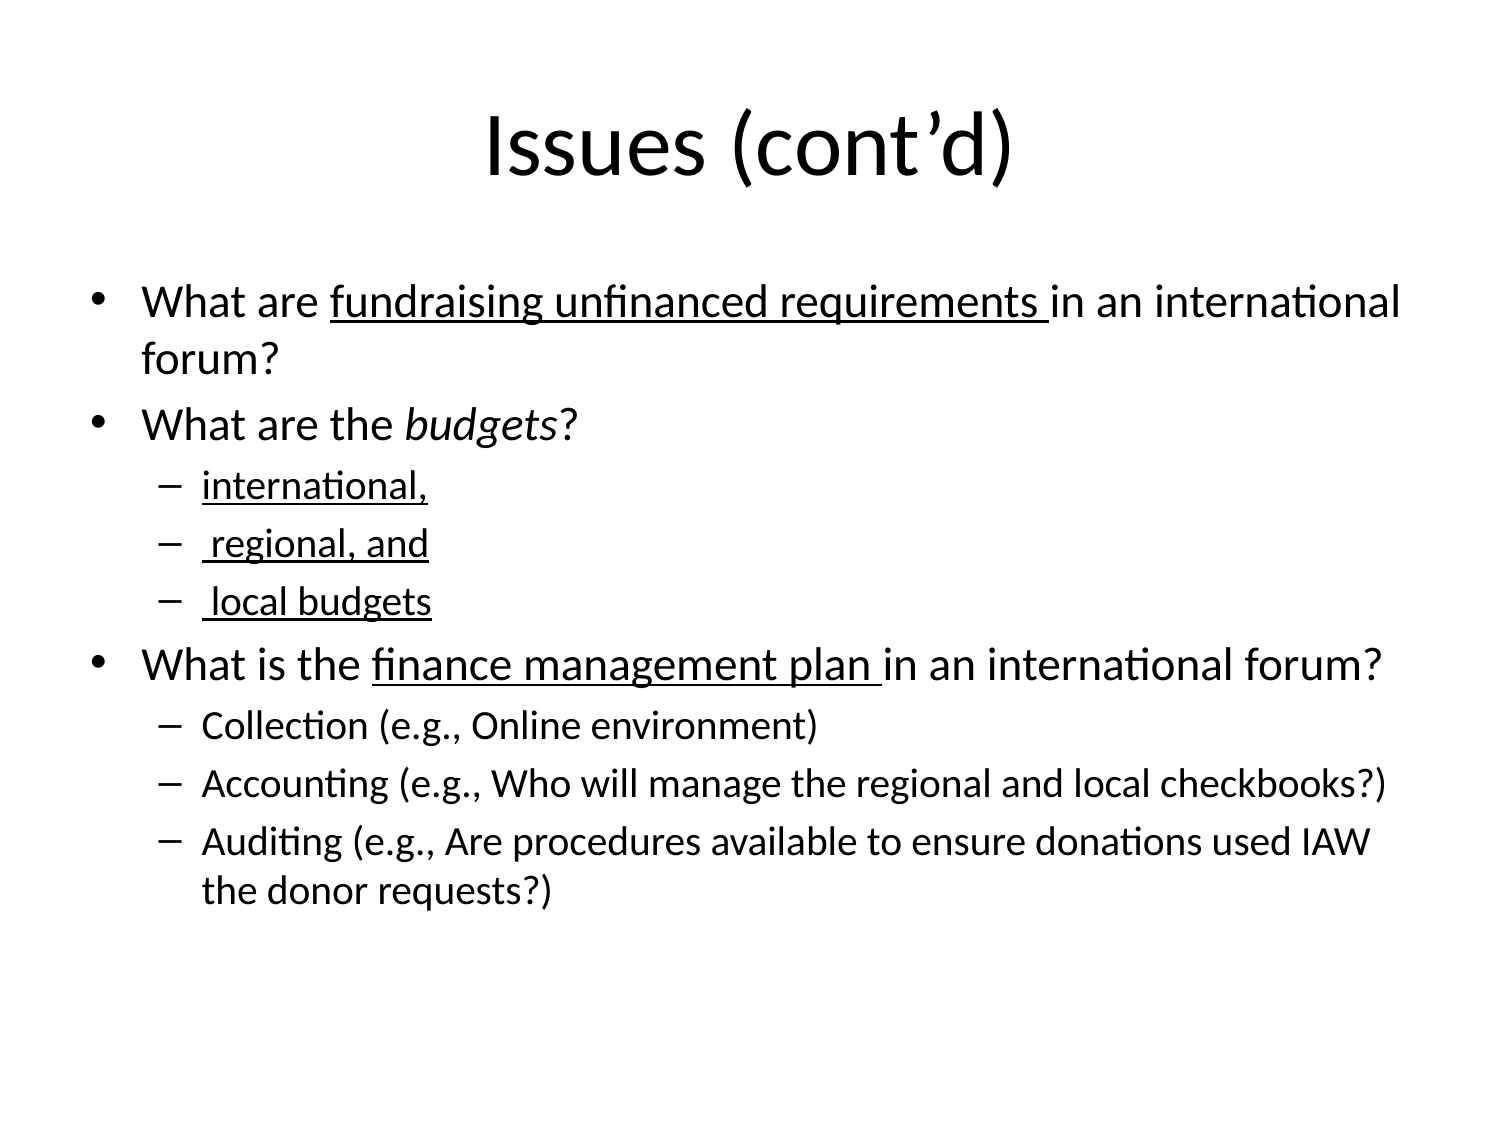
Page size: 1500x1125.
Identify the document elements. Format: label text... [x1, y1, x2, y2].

list What are fundraising unfinanced requirements in an international forum? What are the budgets? international, regional, and local budgets What is the finance management plan in an international forum? Collection (e.g., Online environment) Accounting (e.g., Who will manage the regional and local checkbooks?) Auditing (e.g., Are procedures available to ensure donations used IAW the donor requests?) [75, 262, 1425, 1005]
title Issues (cont’d) [75, 45, 1425, 233]
